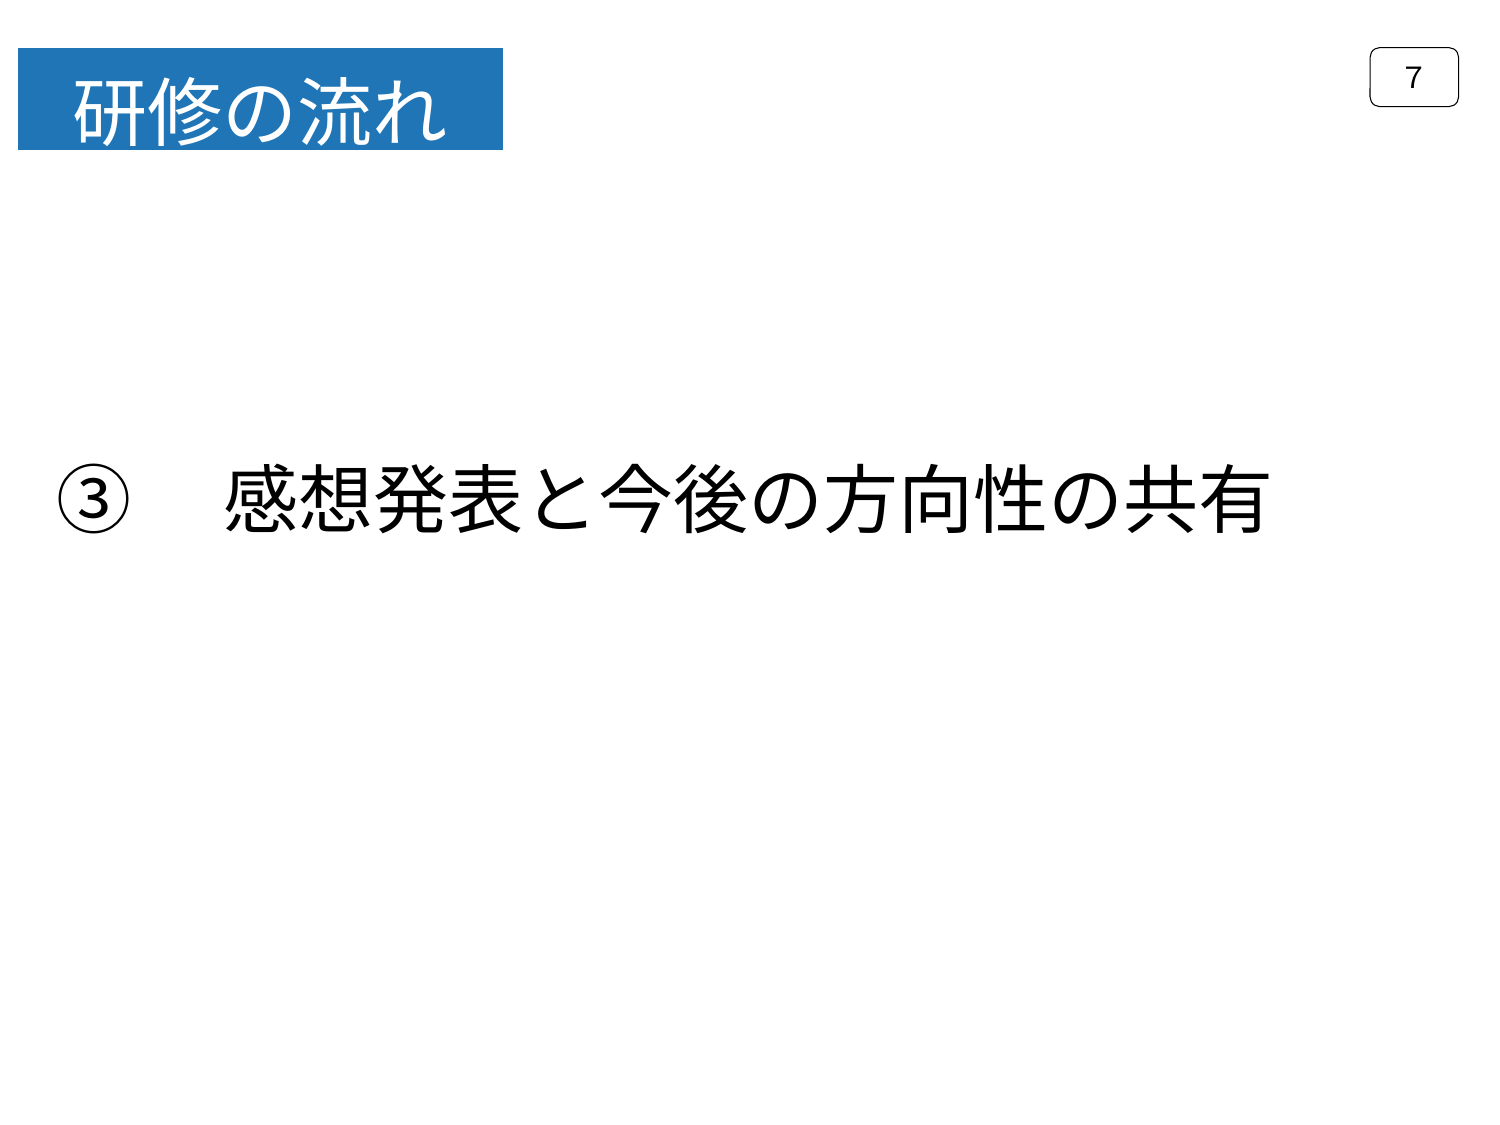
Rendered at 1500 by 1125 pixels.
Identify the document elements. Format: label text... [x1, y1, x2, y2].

text_box 研修の流れ [18, 48, 503, 150]
text_box ③ 感想発表と今後の方向性の共有 [41, 444, 1293, 550]
text_box ７ [1368, 46, 1460, 108]
